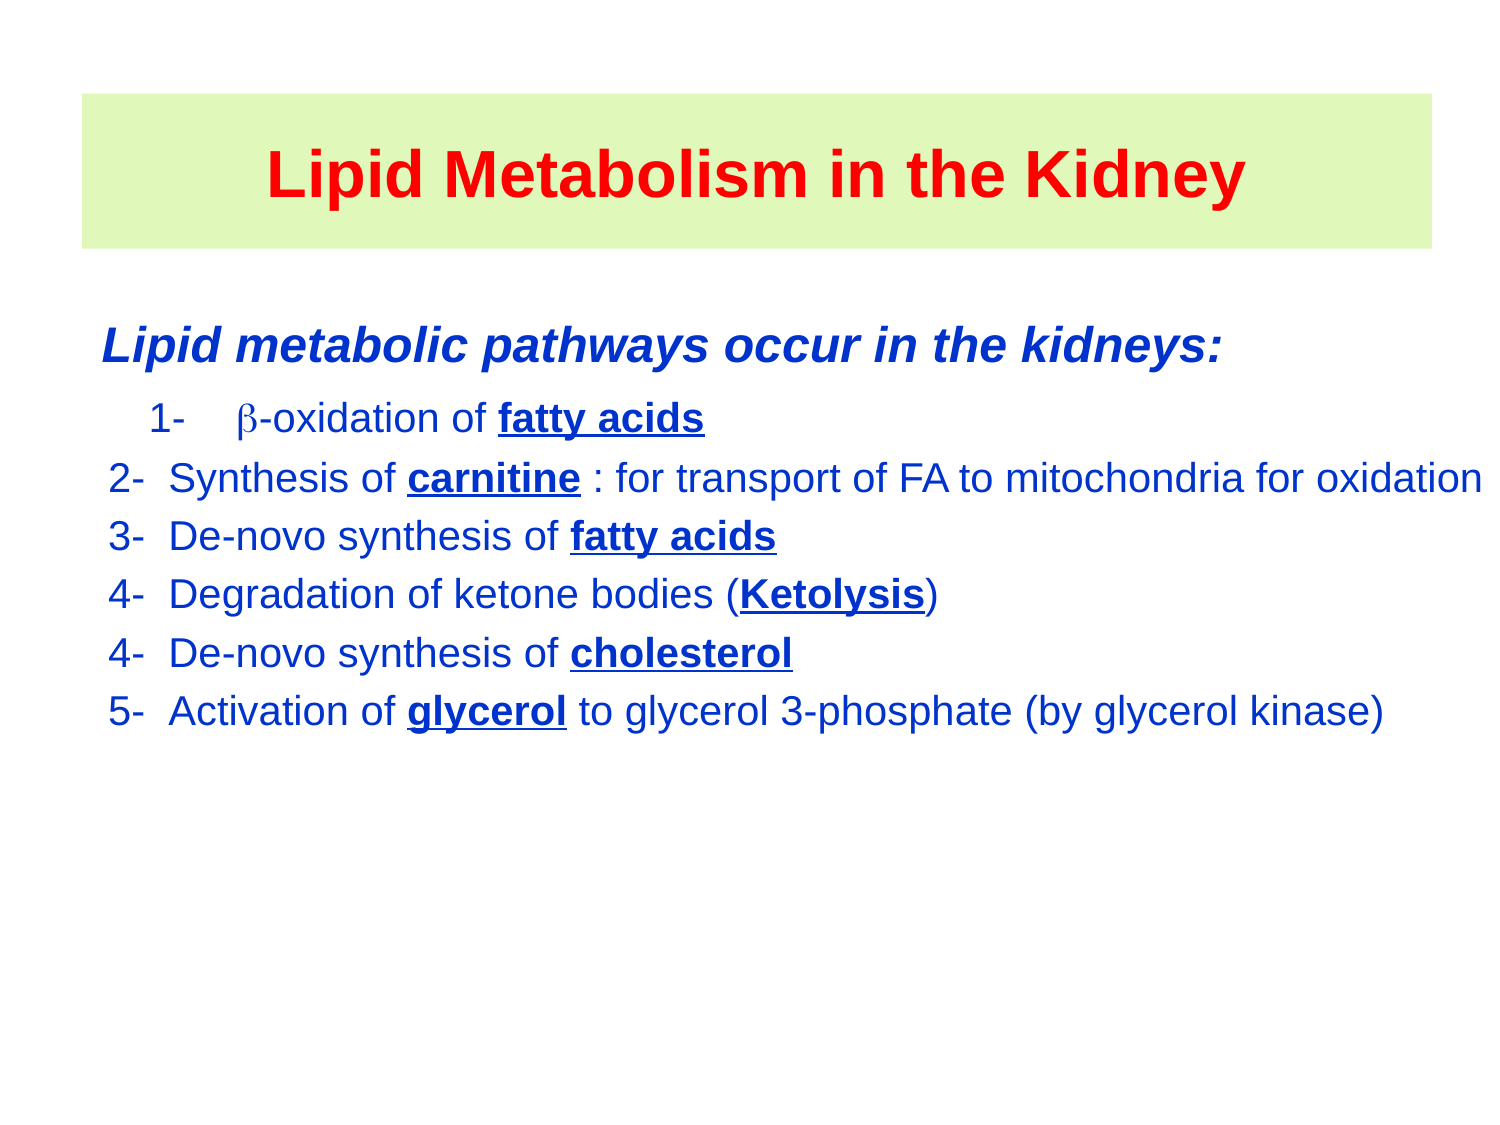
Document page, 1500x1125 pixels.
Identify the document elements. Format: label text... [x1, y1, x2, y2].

title Lipid Metabolism in the Kidney [82, 93, 1432, 249]
list Lipid metabolic pathways occur in the kidneys: 1- b-oxidation of fatty acids 2- Synthesis of carnitine : for transport of FA to mitochondria for oxidation 3- De-novo synthesis of fatty acids 4- Degradation of ketone bodies (Ketolysis) 4- De-novo synthesis of cholesterol 5- Activation of glycerol to glycerol 3-phosphate (by glycerol kinase) [58, 304, 1500, 1018]
